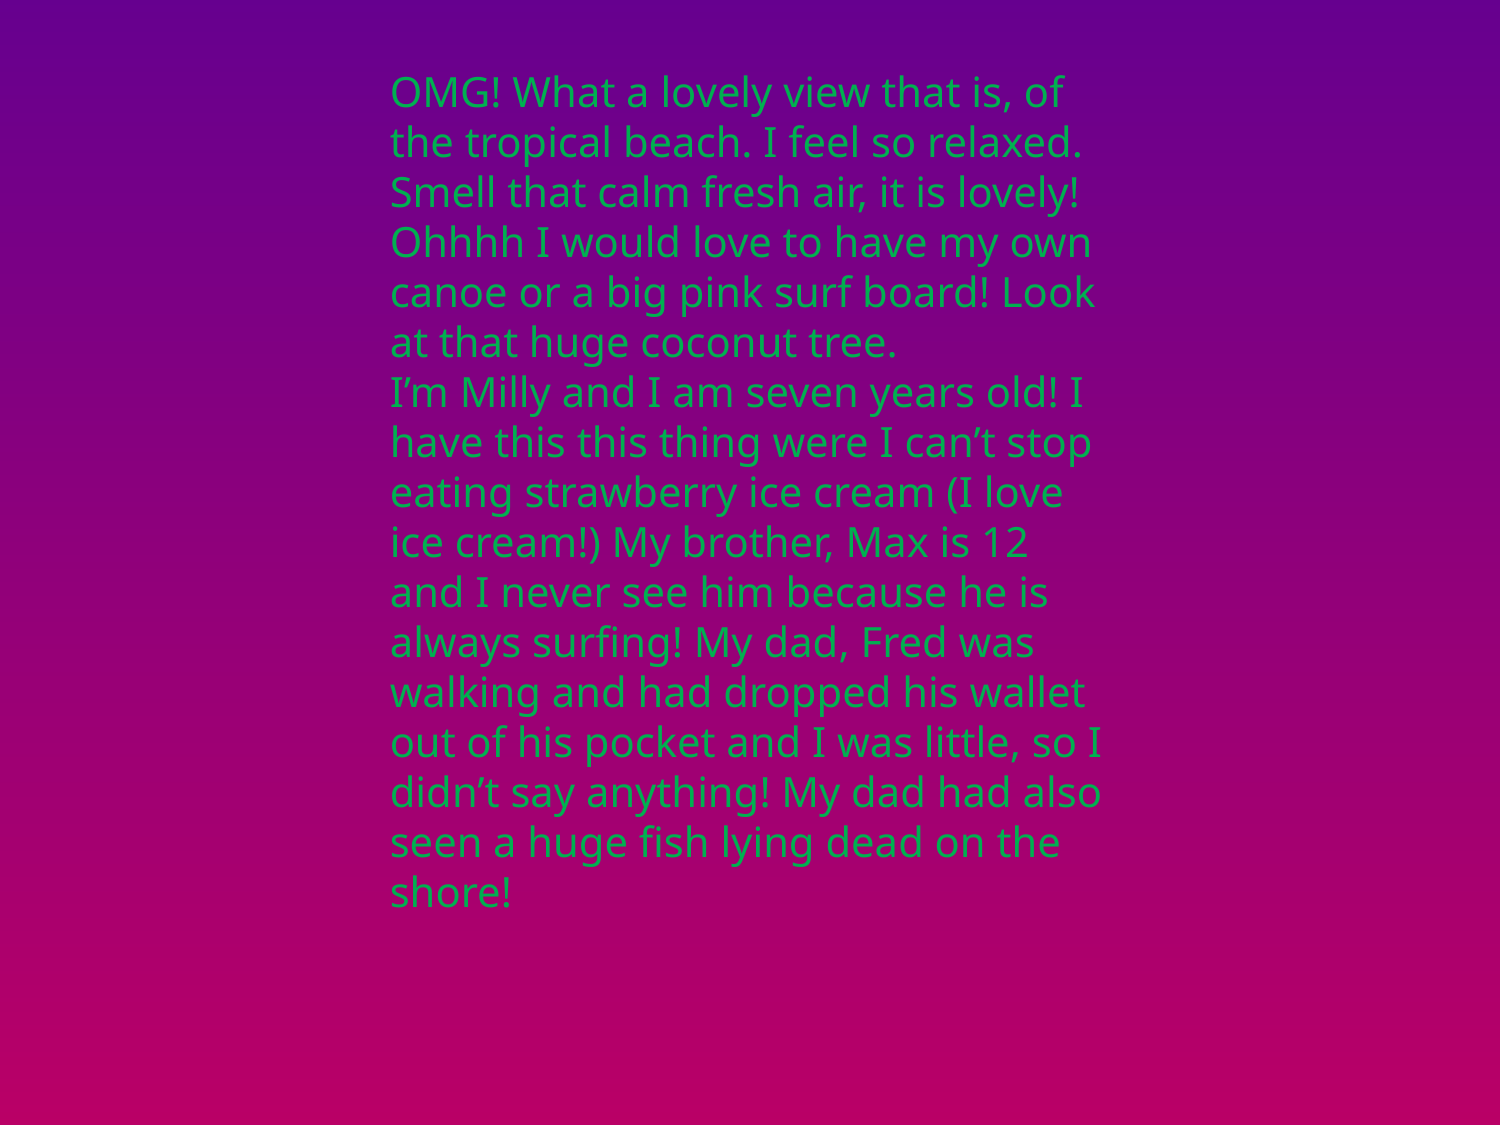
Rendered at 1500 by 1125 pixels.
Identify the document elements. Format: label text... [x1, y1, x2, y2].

text_box OMG! What a lovely view that is, of the tropical beach. I feel so relaxed. Smell that calm fresh air, it is lovely! Ohhhh I would love to have my own canoe or a big pink surf board! Look at that huge coconut tree. I’m Milly and I am seven years old! I have this this thing were I can’t stop eating strawberry ice cream (I love ice cream!) My brother, Max is 12 and I never see him because he is always surfing! My dad, Fred was walking and had dropped his wallet out of his pocket and I was little, so I didn’t say anything! My dad had also seen a huge fish lying dead on the shore! [374, 58, 1125, 974]
